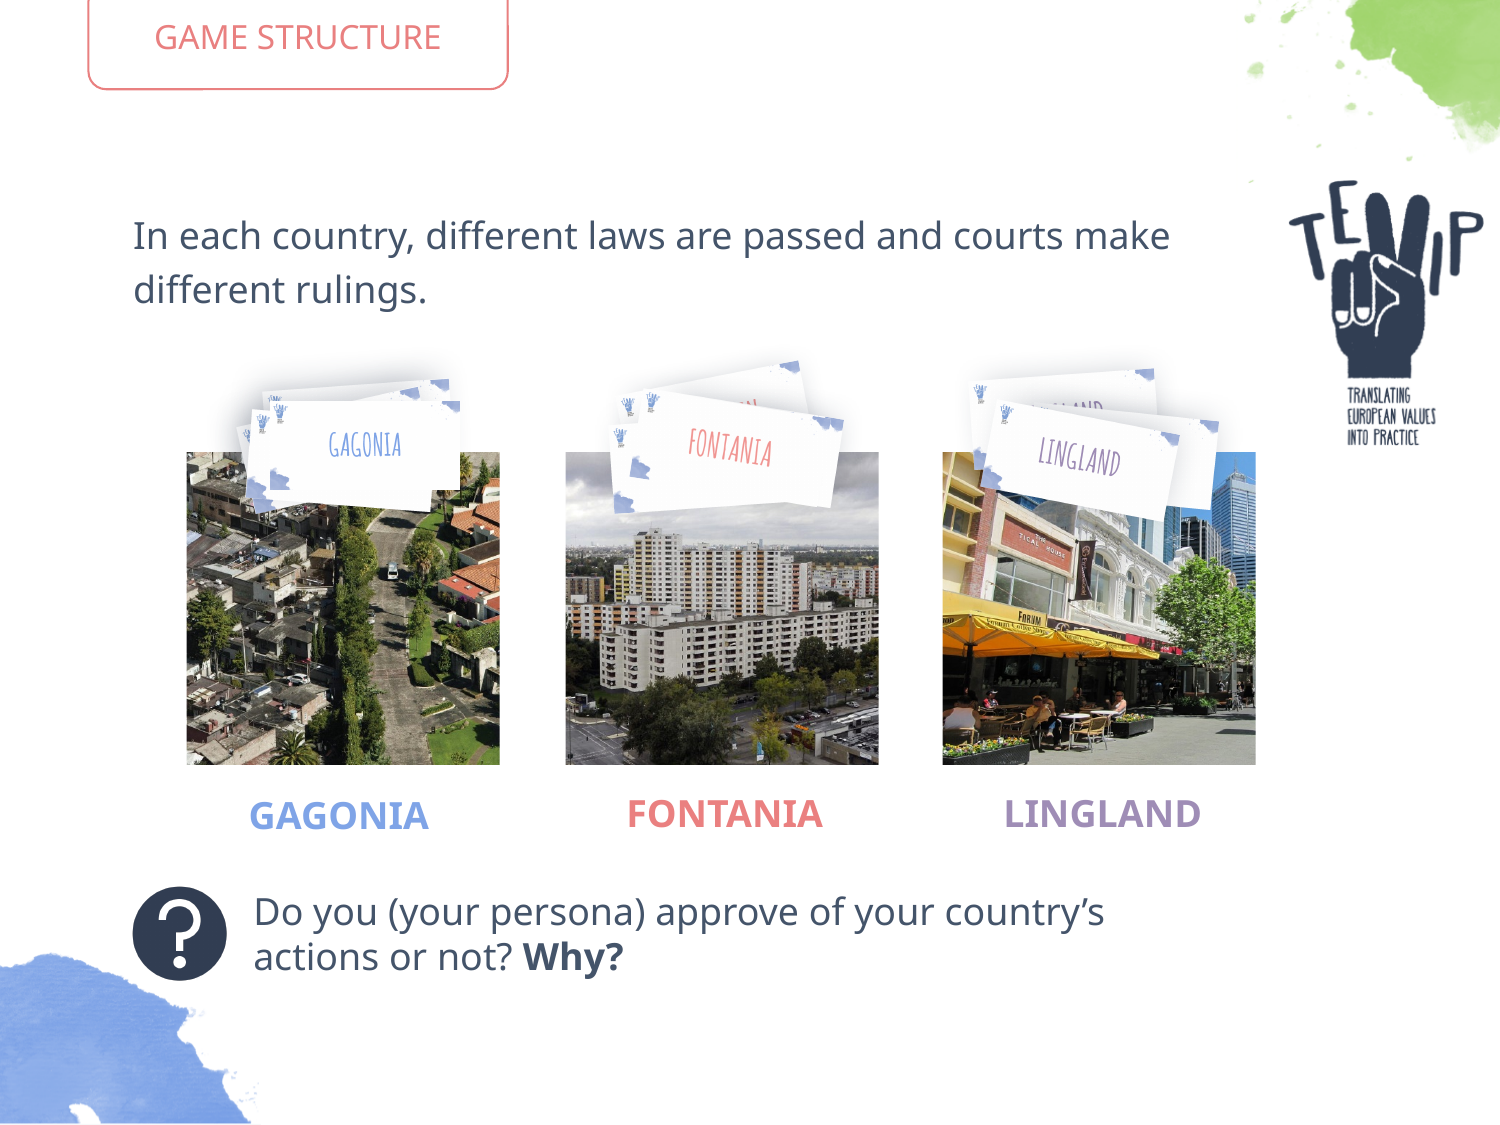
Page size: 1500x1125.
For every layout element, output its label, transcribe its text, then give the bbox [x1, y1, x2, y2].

text_box LINGLAND [975, 782, 1231, 843]
text_box Do you (your persona) approve of your country’s actions or not? Why? [242, 880, 1256, 986]
picture [186, 379, 500, 766]
text_box GAME STRUCTURE [88, 0, 508, 90]
text_box FONTANIA [596, 782, 854, 843]
picture [0, 874, 261, 1125]
picture [565, 361, 879, 766]
text_box In each country, different laws are passed and courts make different rulings. [118, 195, 1256, 319]
picture [942, 369, 1256, 766]
picture [1213, 0, 1500, 463]
text_box GAGONIA [182, 784, 496, 845]
